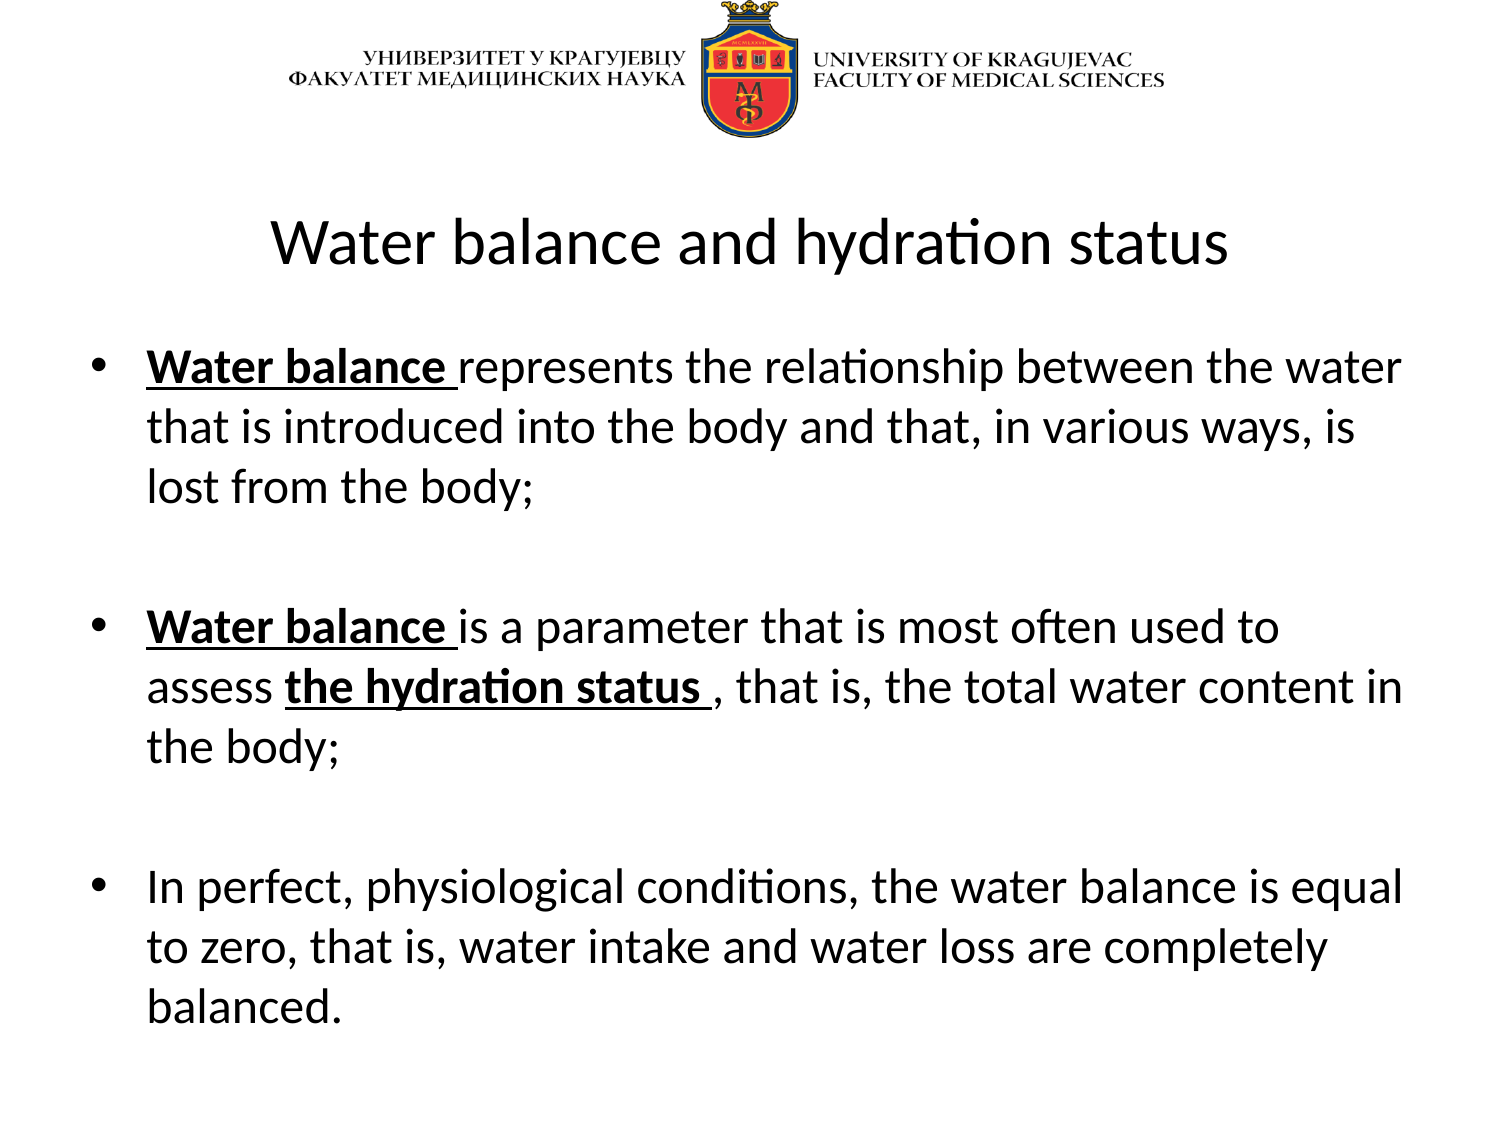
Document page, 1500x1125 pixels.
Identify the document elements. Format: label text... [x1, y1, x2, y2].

title Water balance and hydration status [74, 162, 1426, 315]
list Water balance represents the relationship between the water that is introduced into the body and that, in various ways, is lost from the body; Water balance is a parameter that is most often used to assess the hydration status , that is, the total water content in the body; In perfect, physiological conditions, the water balance is equal to zero, that is, water intake and water loss are completely balanced. [74, 326, 1426, 1107]
picture [289, 0, 1164, 138]
